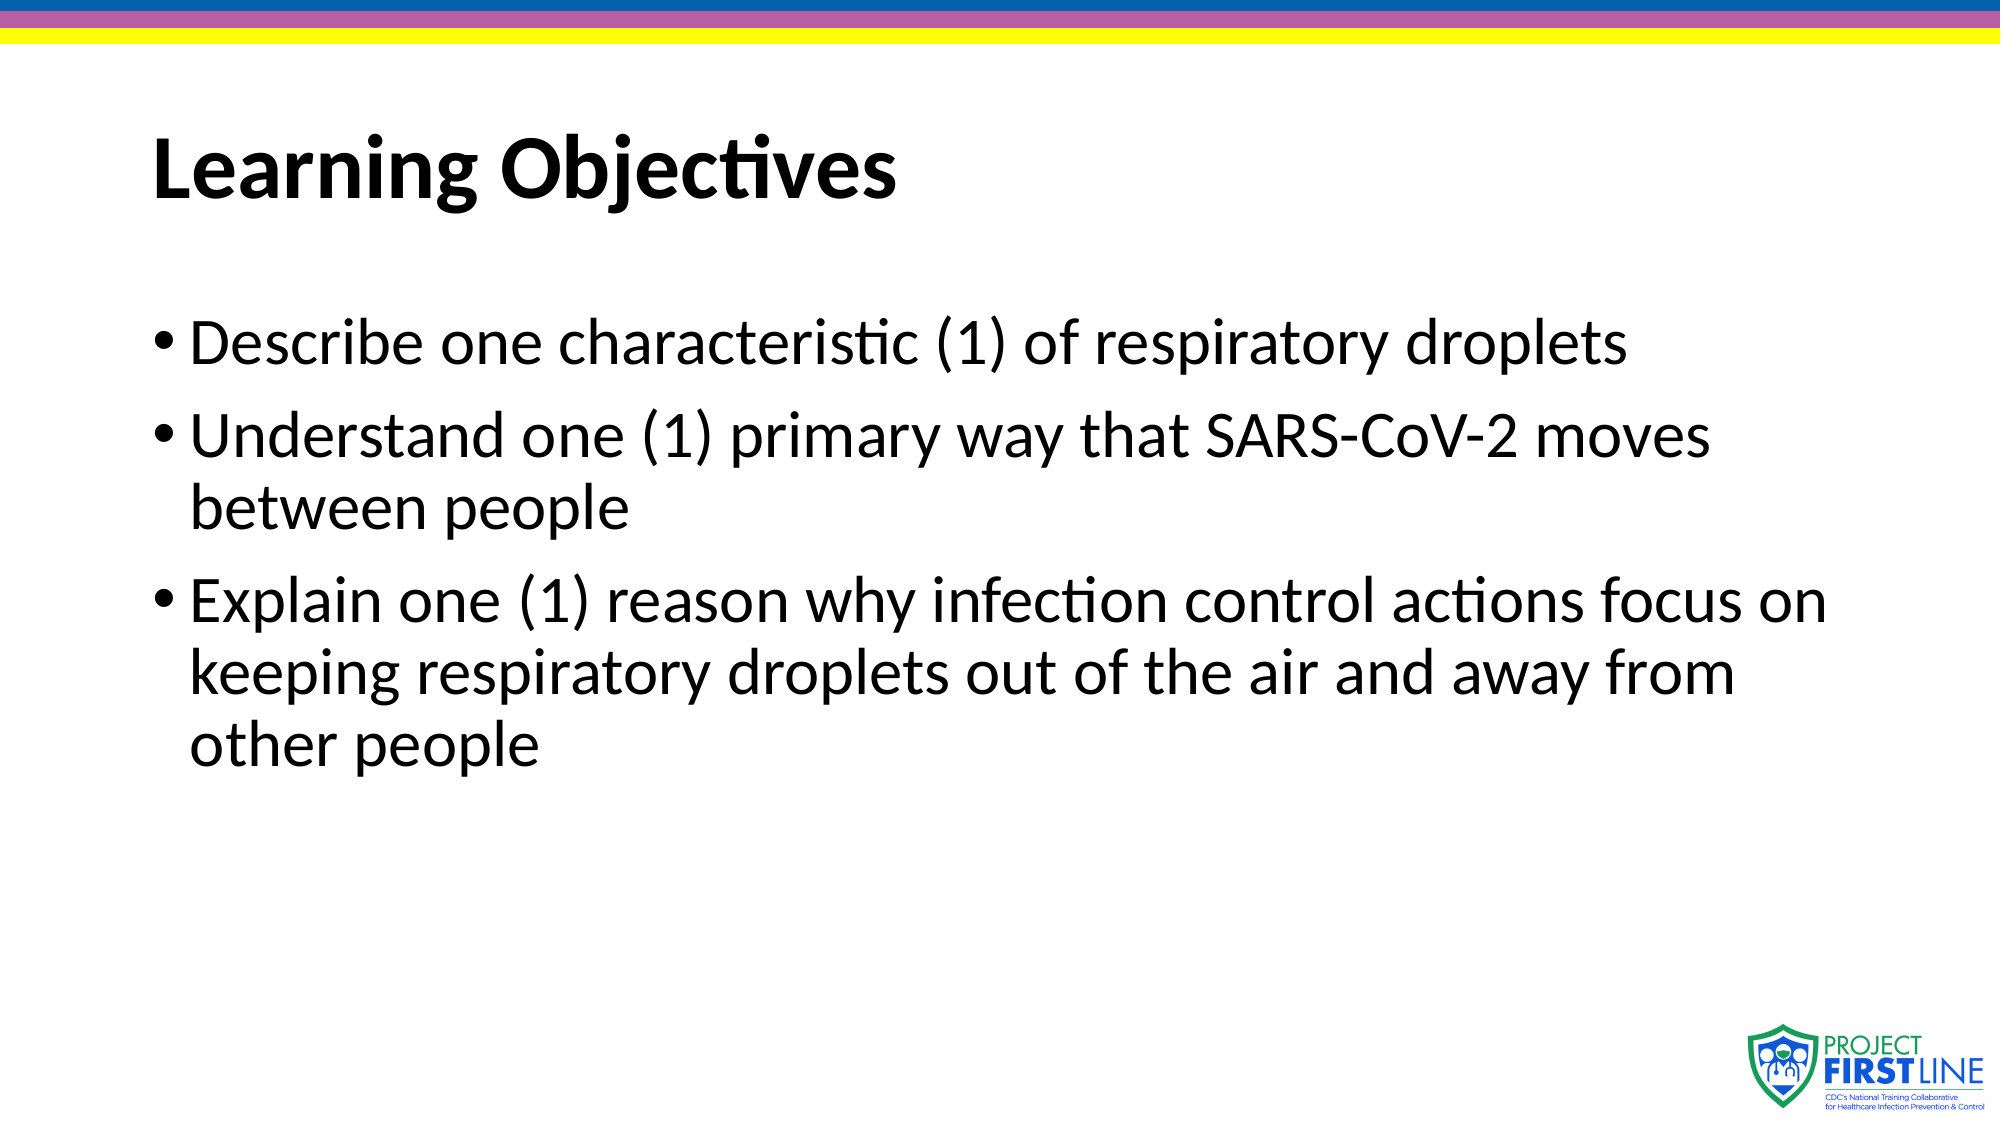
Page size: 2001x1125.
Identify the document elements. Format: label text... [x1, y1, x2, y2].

text_box [0, 28, 2000, 44]
picture [1731, 1016, 2000, 1117]
text_box [0, 11, 2000, 28]
title Learning Objectives [137, 59, 1863, 278]
list Describe one characteristic (1) of respiratory droplets Understand one (1) primary way that SARS-CoV-2 moves between people Explain one (1) reason why infection control actions focus on keeping respiratory droplets out of the air and away from other people [137, 299, 1863, 1014]
text_box [0, 0, 2000, 11]
